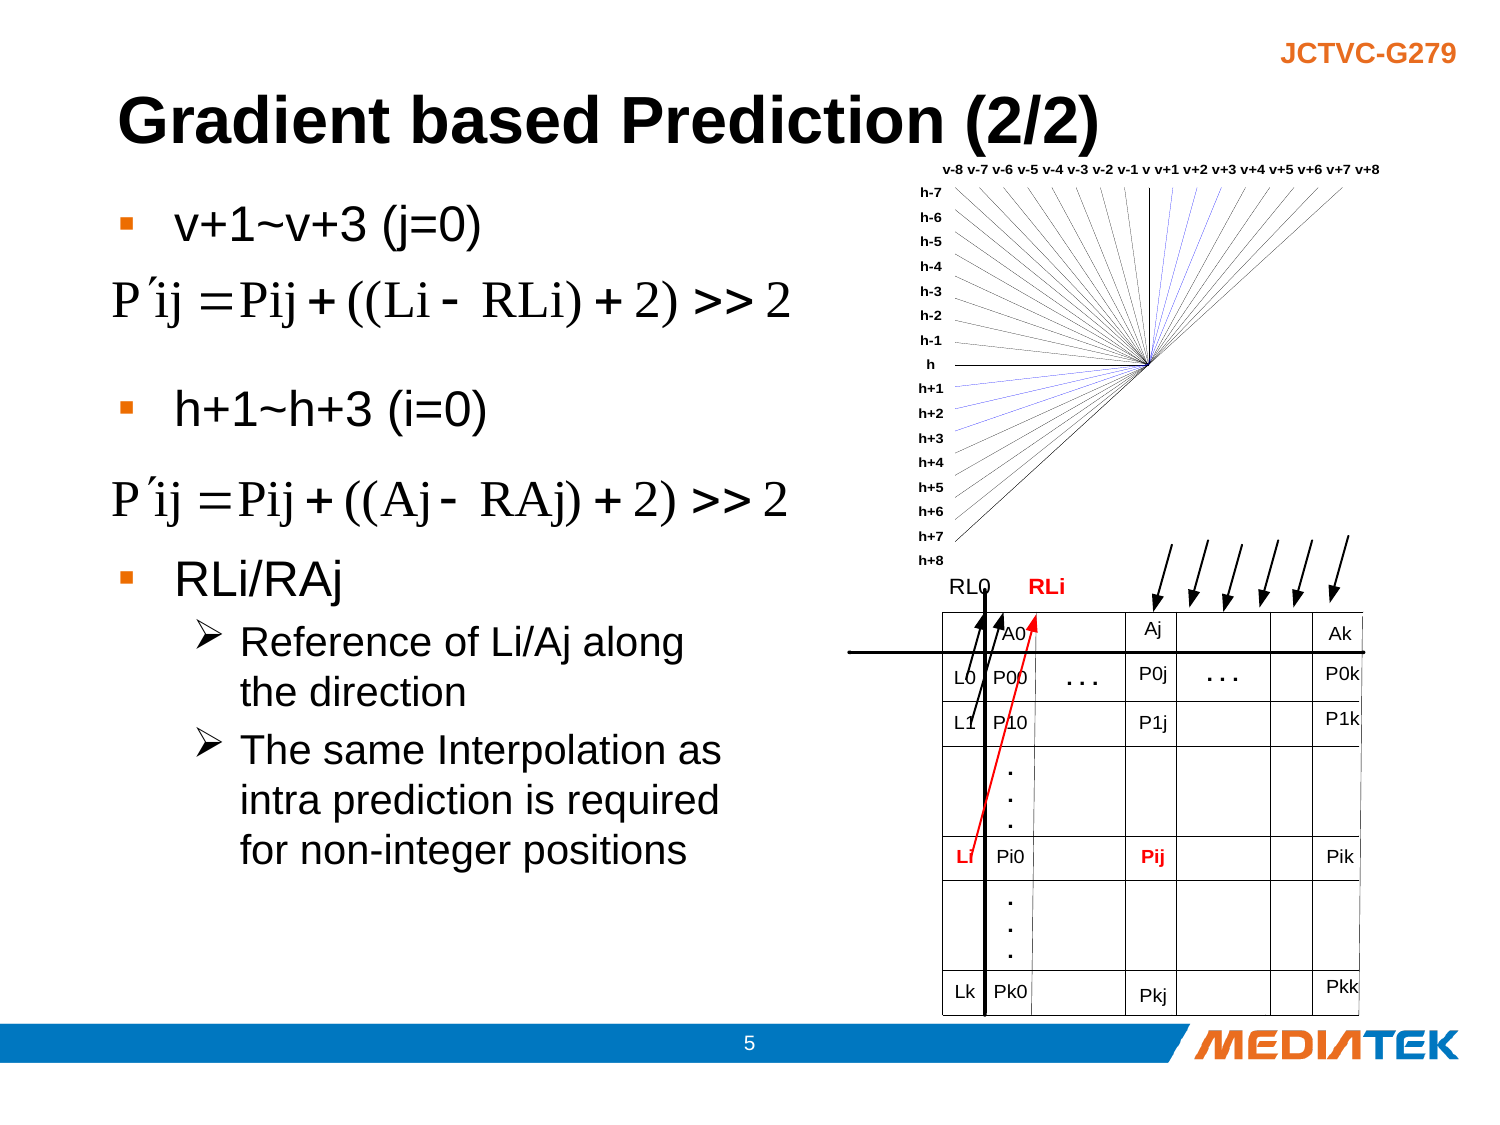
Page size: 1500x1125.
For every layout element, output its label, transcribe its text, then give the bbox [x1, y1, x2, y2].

picture [789, 1023, 1459, 1063]
list v+1~v+3 (j=0) h+1~h+3 (i=0) RLi/RAj Reference of Li/Aj along the direction The same Interpolation as intra prediction is required for non-integer positions [102, 184, 752, 268]
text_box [102, 269, 800, 341]
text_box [102, 468, 800, 538]
list v+1~v+3 (j=0) h+1~h+3 (i=0) RLi/RAj Reference of Li/Aj along the direction The same Interpolation as intra prediction is required for non-integer positions [102, 546, 752, 998]
list v+1~v+3 (j=0) h+1~h+3 (i=0) RLi/RAj Reference of Li/Aj along the direction The same Interpolation as intra prediction is required for non-integer positions [102, 346, 752, 468]
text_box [910, 152, 1381, 575]
picture [0, 1023, 711, 1063]
slide_number 4 [711, 1022, 789, 1090]
title Gradient based Prediction (2/2) [101, 62, 1425, 172]
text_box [843, 515, 1372, 1023]
